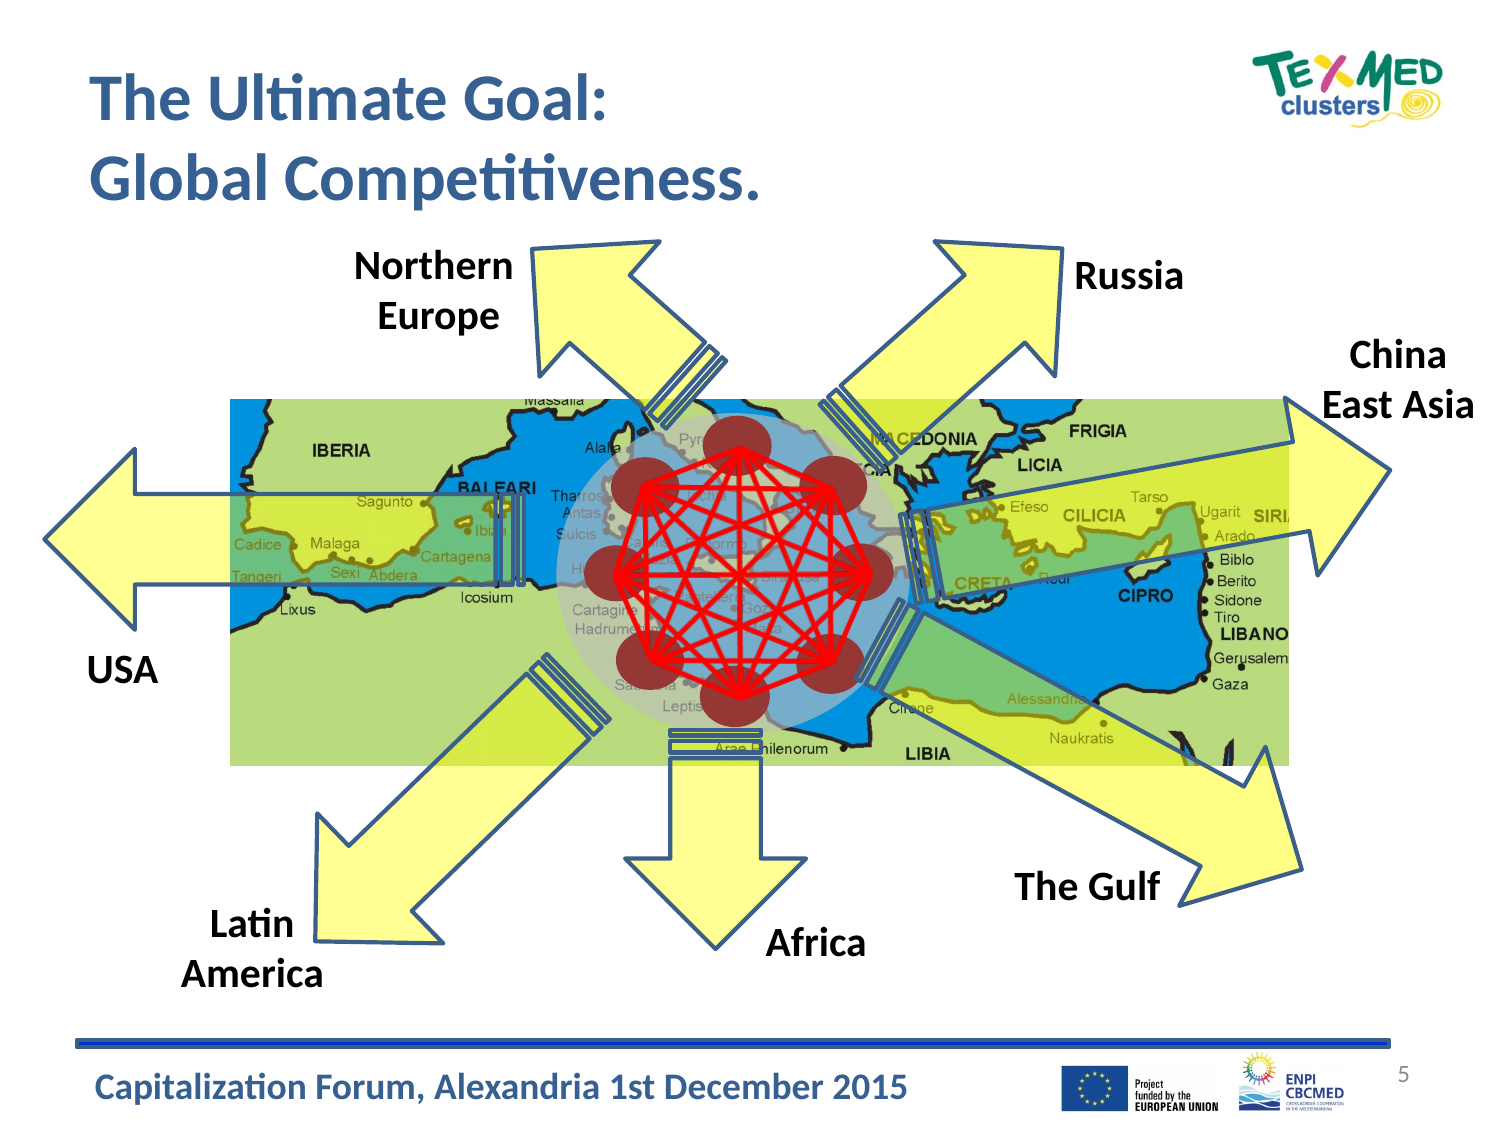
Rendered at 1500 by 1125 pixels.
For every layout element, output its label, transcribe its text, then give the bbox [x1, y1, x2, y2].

text_box Capitalization Forum, Alexandria 1st December 2015 [79, 1054, 925, 1115]
picture [1238, 1051, 1344, 1111]
text_box [75, 1038, 1391, 1049]
picture [1060, 1065, 1219, 1112]
picture [1245, 42, 1447, 134]
slide_number 5 [1074, 1042, 1425, 1103]
title The Ultimate Goal: Global Competitiveness. [74, 39, 1425, 228]
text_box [44, 229, 1491, 1005]
